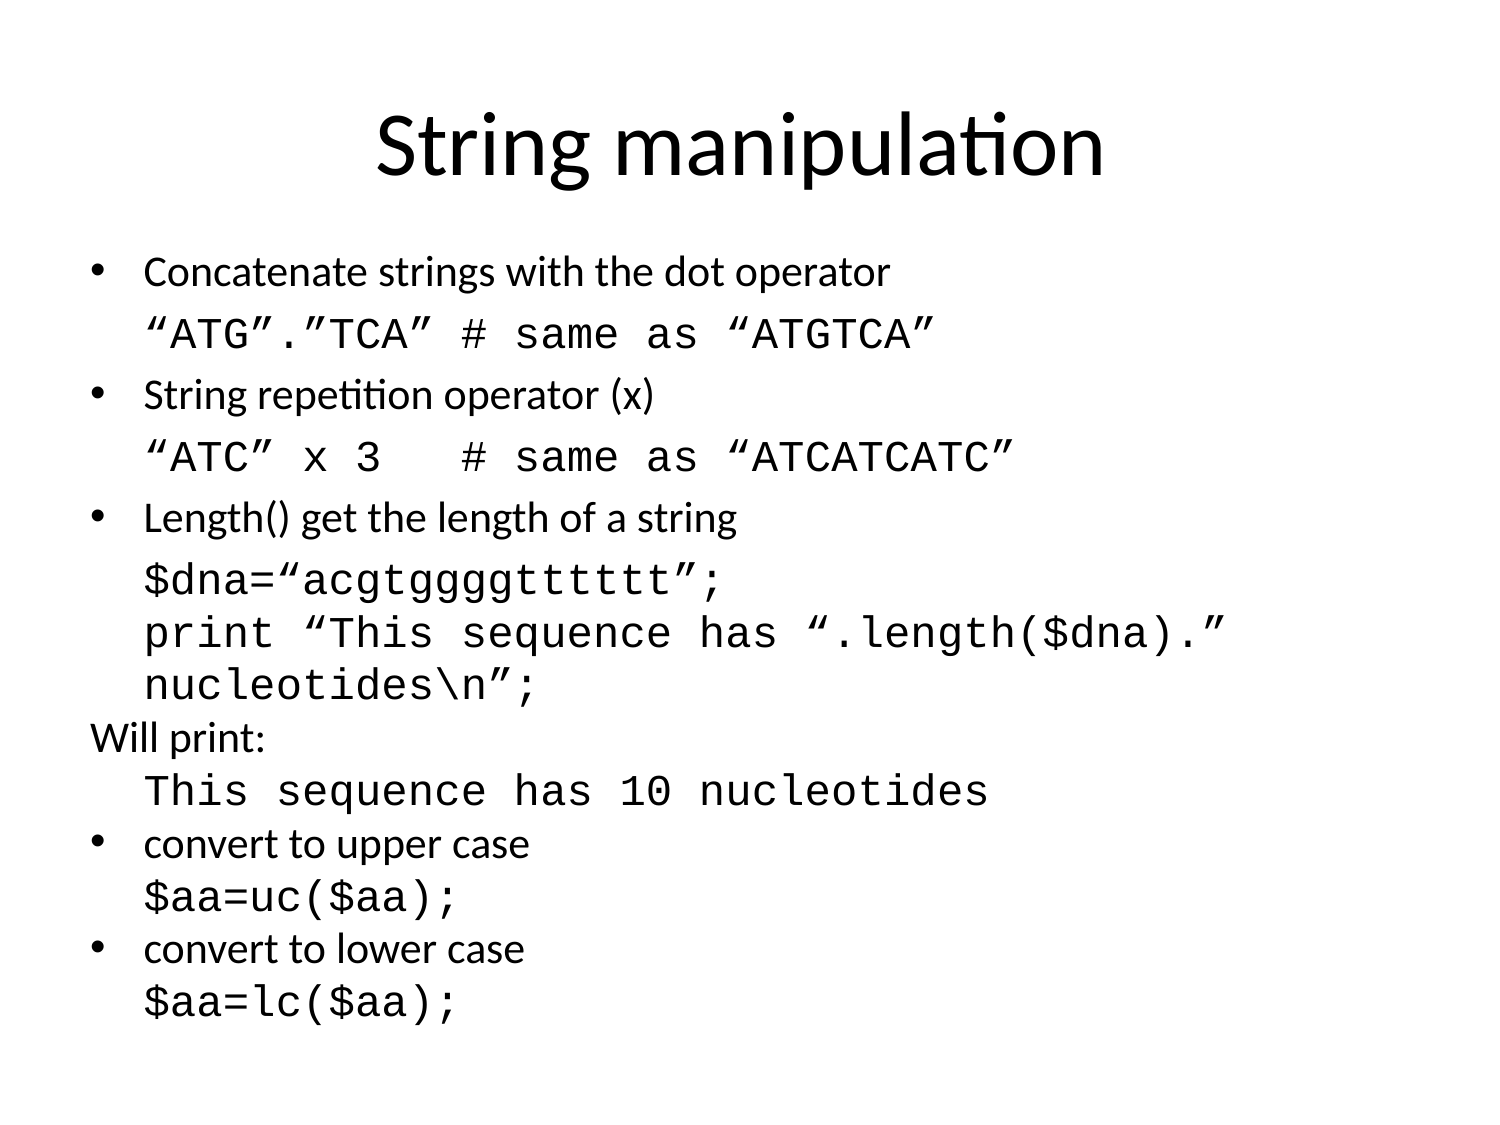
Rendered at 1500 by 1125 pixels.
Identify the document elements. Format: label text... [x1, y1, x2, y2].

list Concatenate strings with the dot operator “ATG”.”TCA” # same as “ATGTCA” String repetition operator (x) “ATC” x 3 # same as “ATCATCATC” Length() get the length of a string $dna=“acgtggggtttttt”; print “This sequence has “.length($dna).” nucleotides\n”; Will print: This sequence has 10 nucleotides convert to upper case $aa=uc($aa); convert to lower case $aa=lc($aa); [75, 235, 1425, 1036]
title String manipulation [75, 45, 1425, 233]
